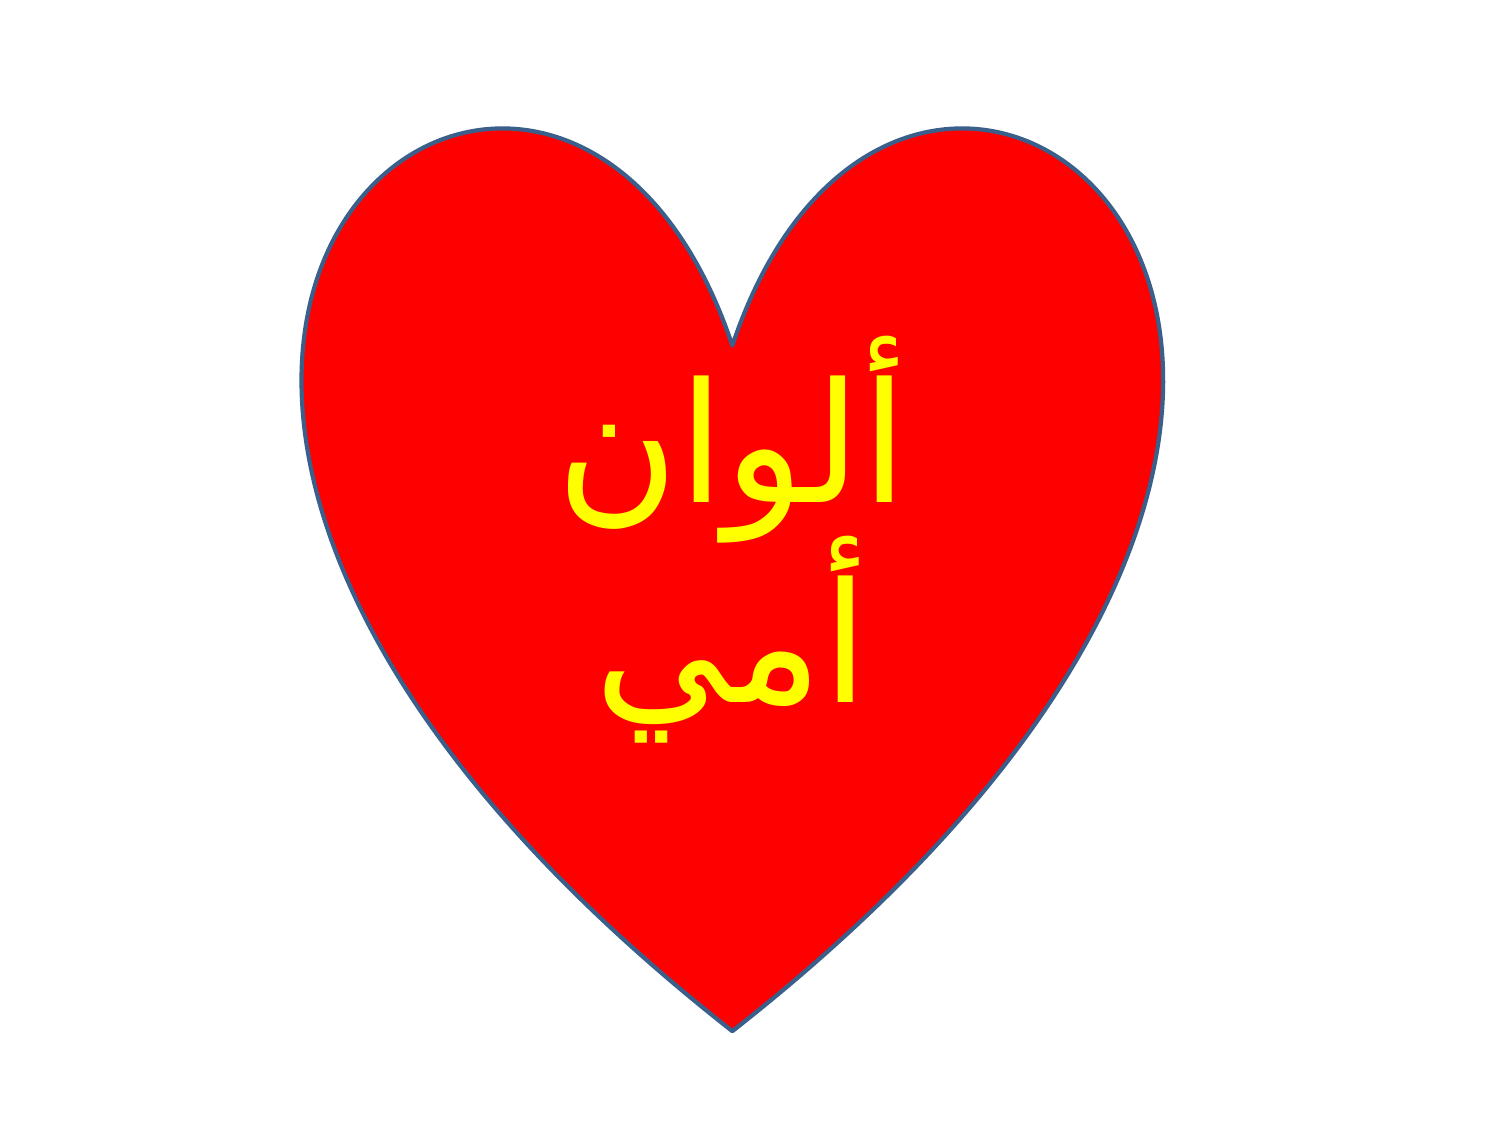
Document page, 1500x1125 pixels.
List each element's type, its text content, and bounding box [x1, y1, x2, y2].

text_box ألوان أمي [299, 126, 1166, 1033]
